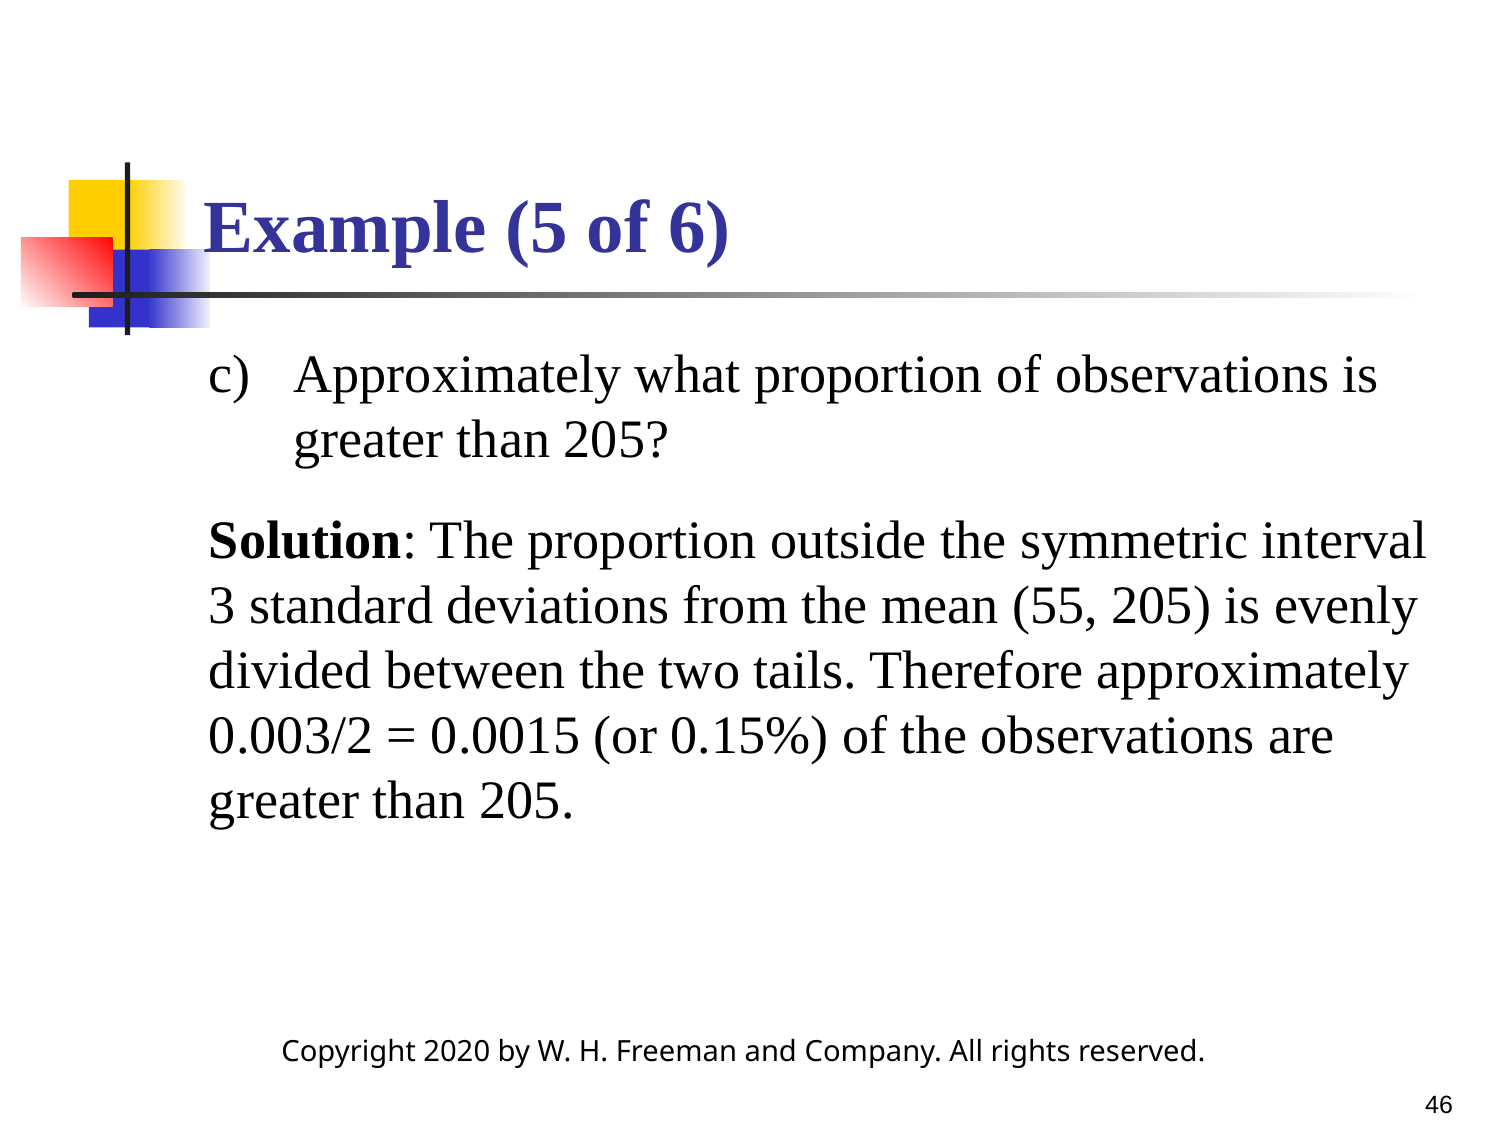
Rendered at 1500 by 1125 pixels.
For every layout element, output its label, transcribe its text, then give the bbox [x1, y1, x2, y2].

title Example (5 of 6) [188, 35, 1468, 275]
list Approximately what proportion of observations is greater than 205? Solution: The proportion outside the symmetric interval 3 standard deviations from the mean (55, 205) is evenly divided between the two tails. Therefore approximately 0.003/2 = 0.0015 (or 0.15%) of the observations are greater than 205. [193, 331, 1469, 1006]
